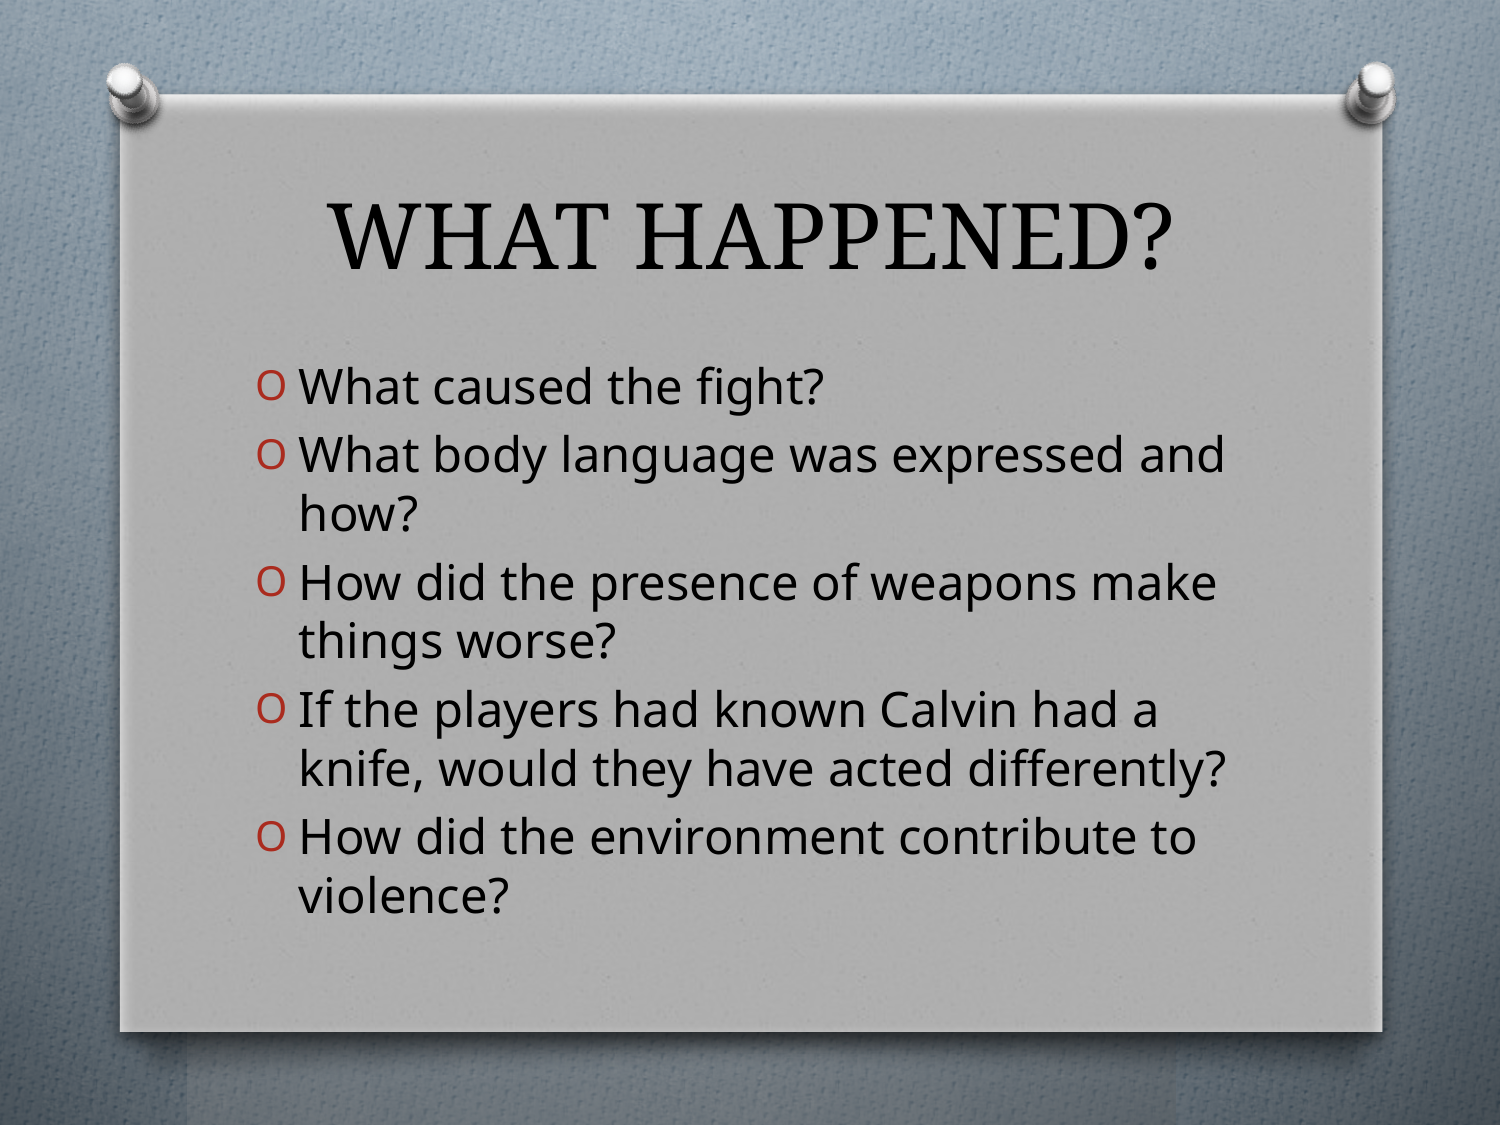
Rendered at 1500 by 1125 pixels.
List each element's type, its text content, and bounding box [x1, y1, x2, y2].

picture [1317, 35, 1439, 156]
list What caused the fight? What body language was expressed and how? How did the presence of weapons make things worse? If the players had known Calvin had a knife, would they have acted differently? How did the environment contribute to violence? [240, 347, 1257, 939]
title WHAT HAPPENED? [179, 134, 1323, 332]
picture [75, 29, 198, 153]
